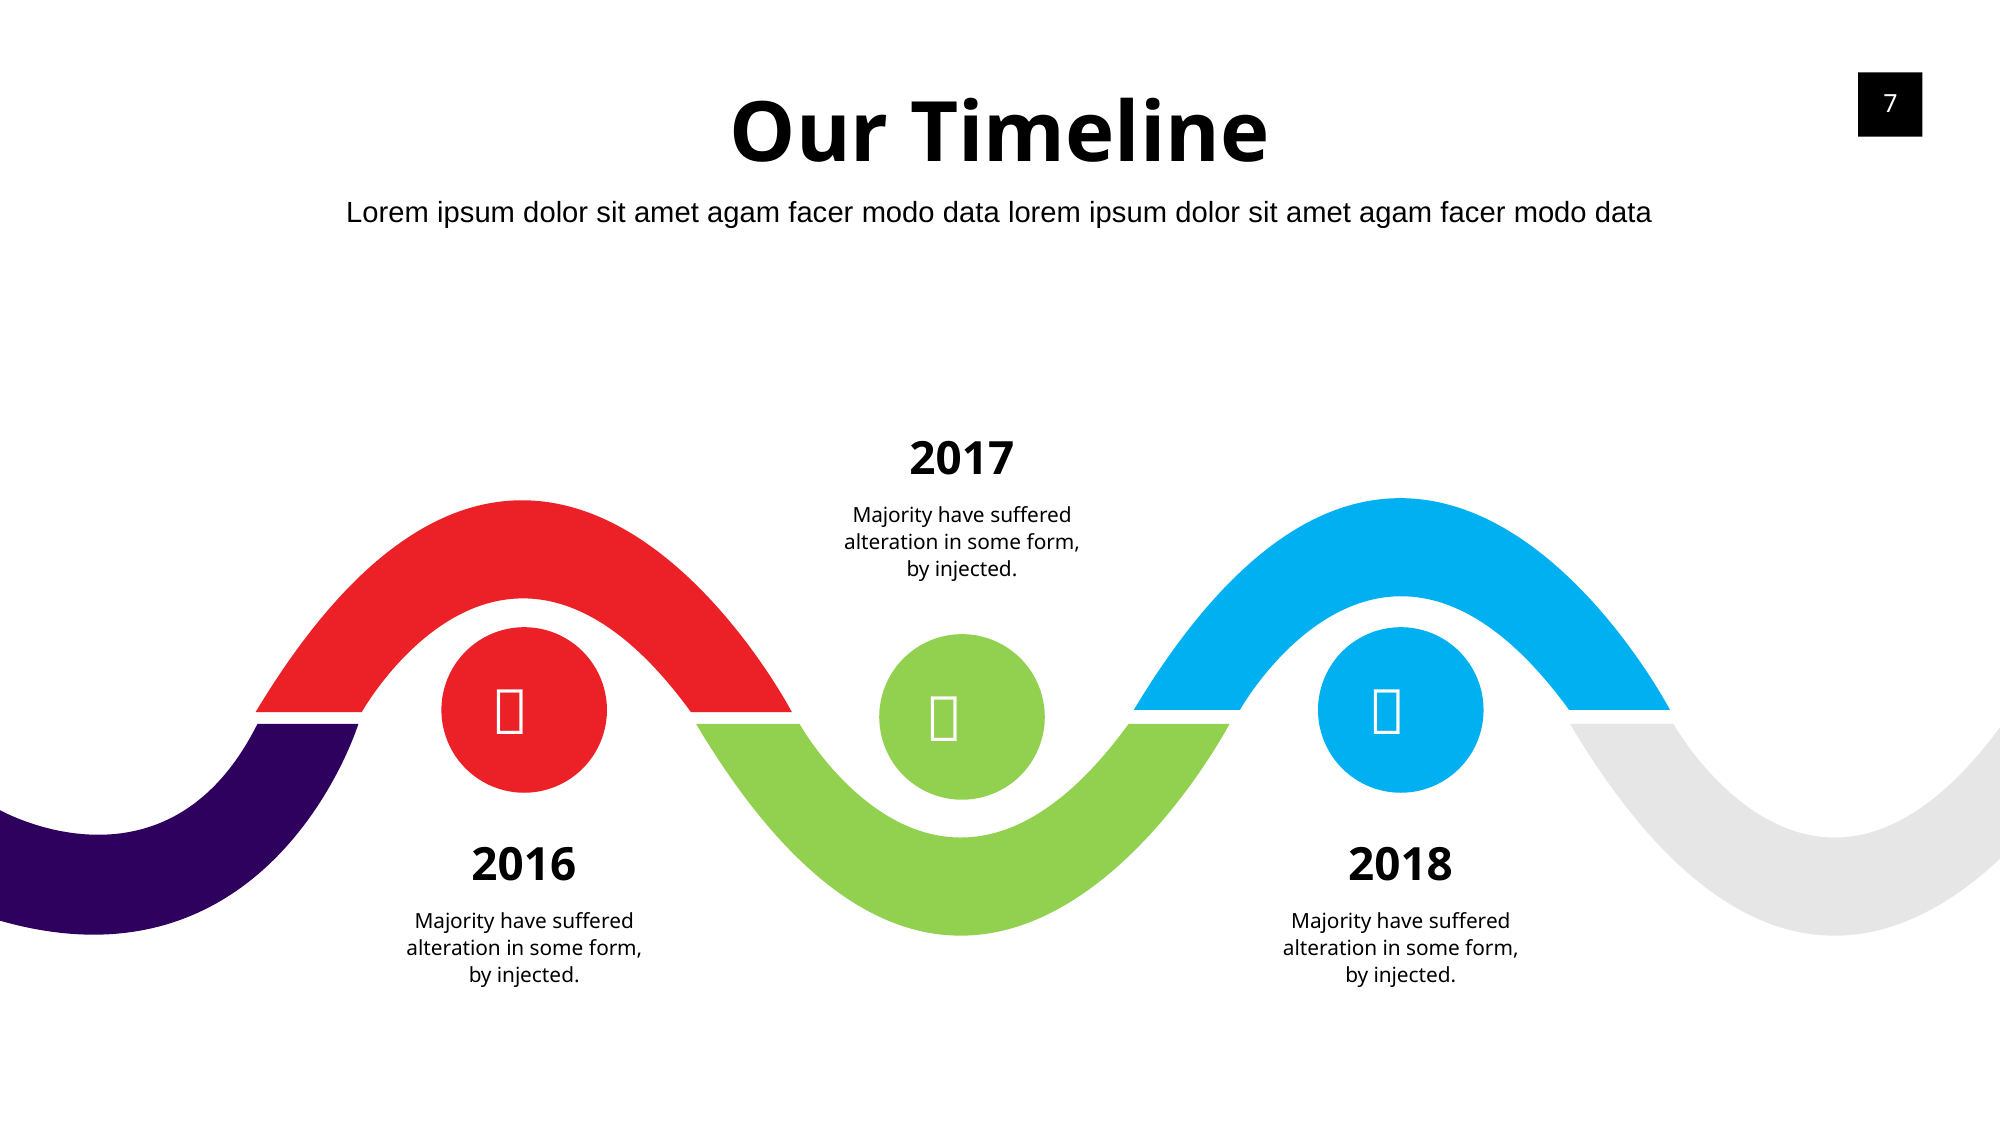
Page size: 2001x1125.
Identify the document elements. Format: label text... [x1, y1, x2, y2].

slide_number 7 [1854, 78, 1927, 130]
text_box [255, 500, 792, 713]
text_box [818, 421, 1106, 594]
text_box [1316, 626, 1485, 794]
text_box [696, 723, 1230, 936]
text_box [878, 633, 1046, 801]
text_box [440, 626, 609, 794]
text_box [0, 723, 359, 935]
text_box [1257, 827, 1545, 1000]
text_box  [1353, 664, 1448, 755]
text_box [1133, 498, 1671, 710]
subtitle Lorem ipsum dolor sit amet agam facer modo data lorem ipsum dolor sit amet agam facer modo data [137, 191, 1863, 227]
text_box [1569, 723, 2000, 936]
title Our Timeline [137, 78, 1863, 191]
text_box  [476, 664, 572, 755]
text_box  [910, 671, 1014, 762]
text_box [380, 827, 668, 1000]
